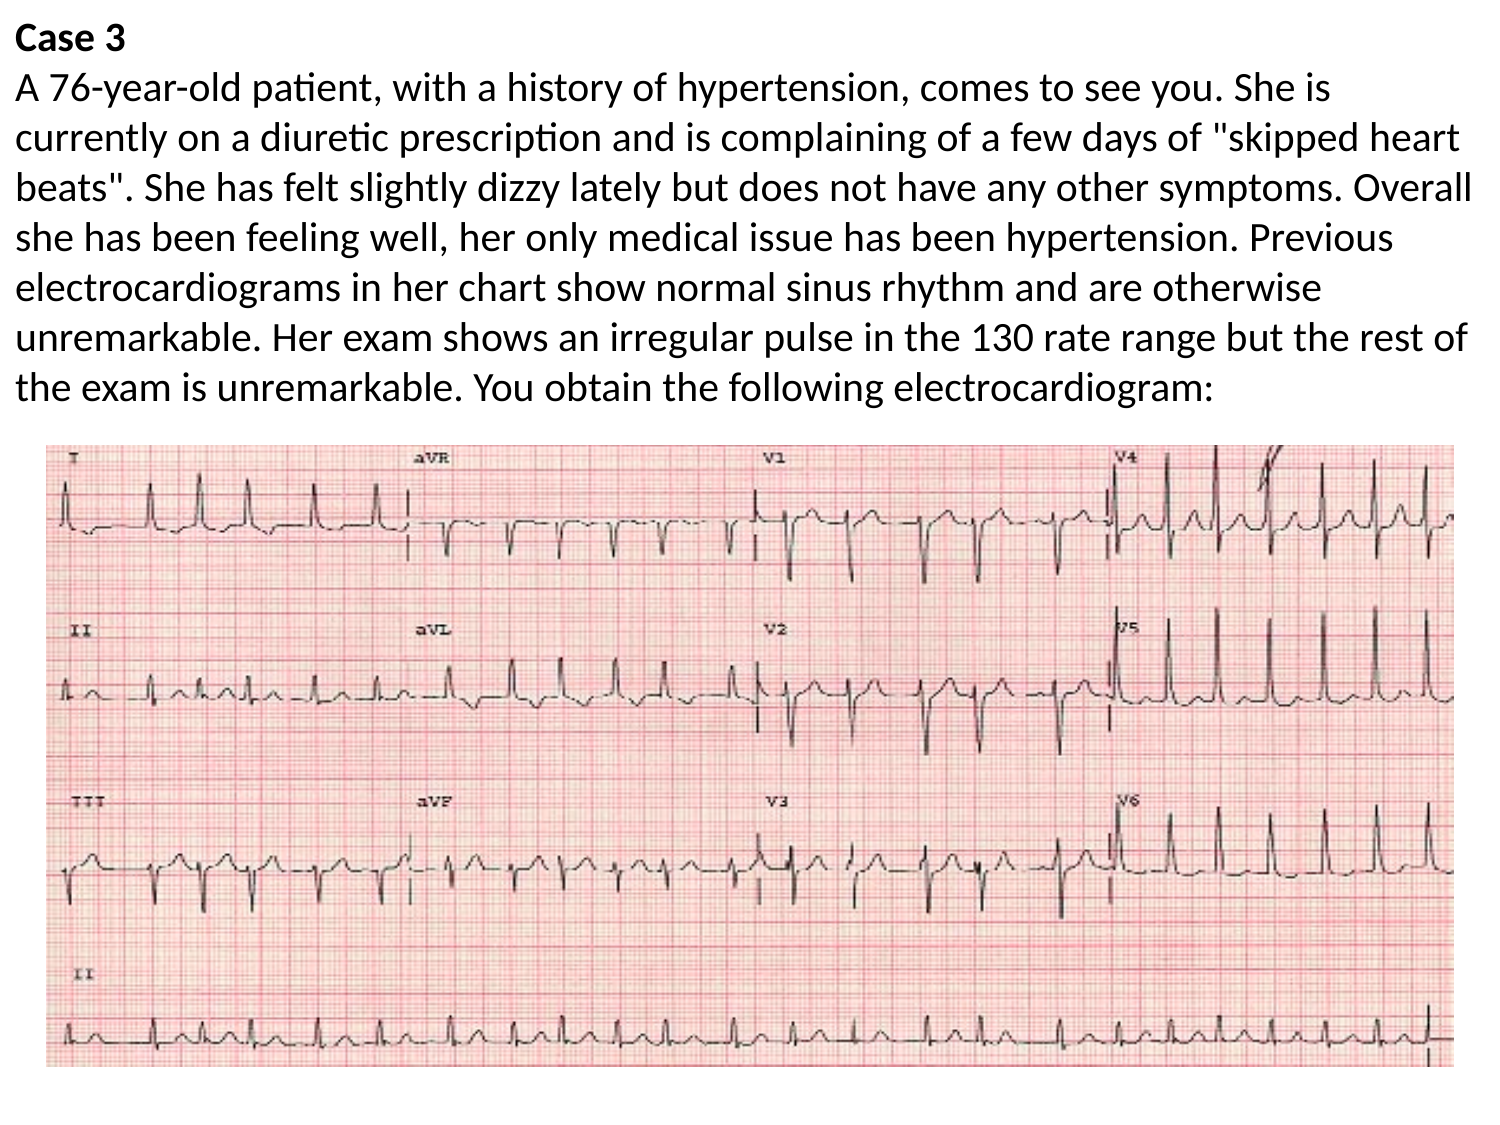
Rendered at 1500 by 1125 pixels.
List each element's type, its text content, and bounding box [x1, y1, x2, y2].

picture [46, 445, 1454, 1067]
text_box Case 3 A 76-year-old patient, with a history of hypertension, comes to see you. She is currently on a diuretic prescription and is complaining of a few days of "skipped heart beats". She has felt slightly dizzy lately but does not have any other symptoms. Overall she has been feeling well, her only medical issue has been hypertension. Previous electrocardiograms in her chart show normal sinus rhythm and are otherwise unremarkable. Her exam shows an irregular pulse in the 130 rate range but the rest of the exam is unremarkable. You obtain the following electrocardiogram: [0, 2, 1500, 468]
